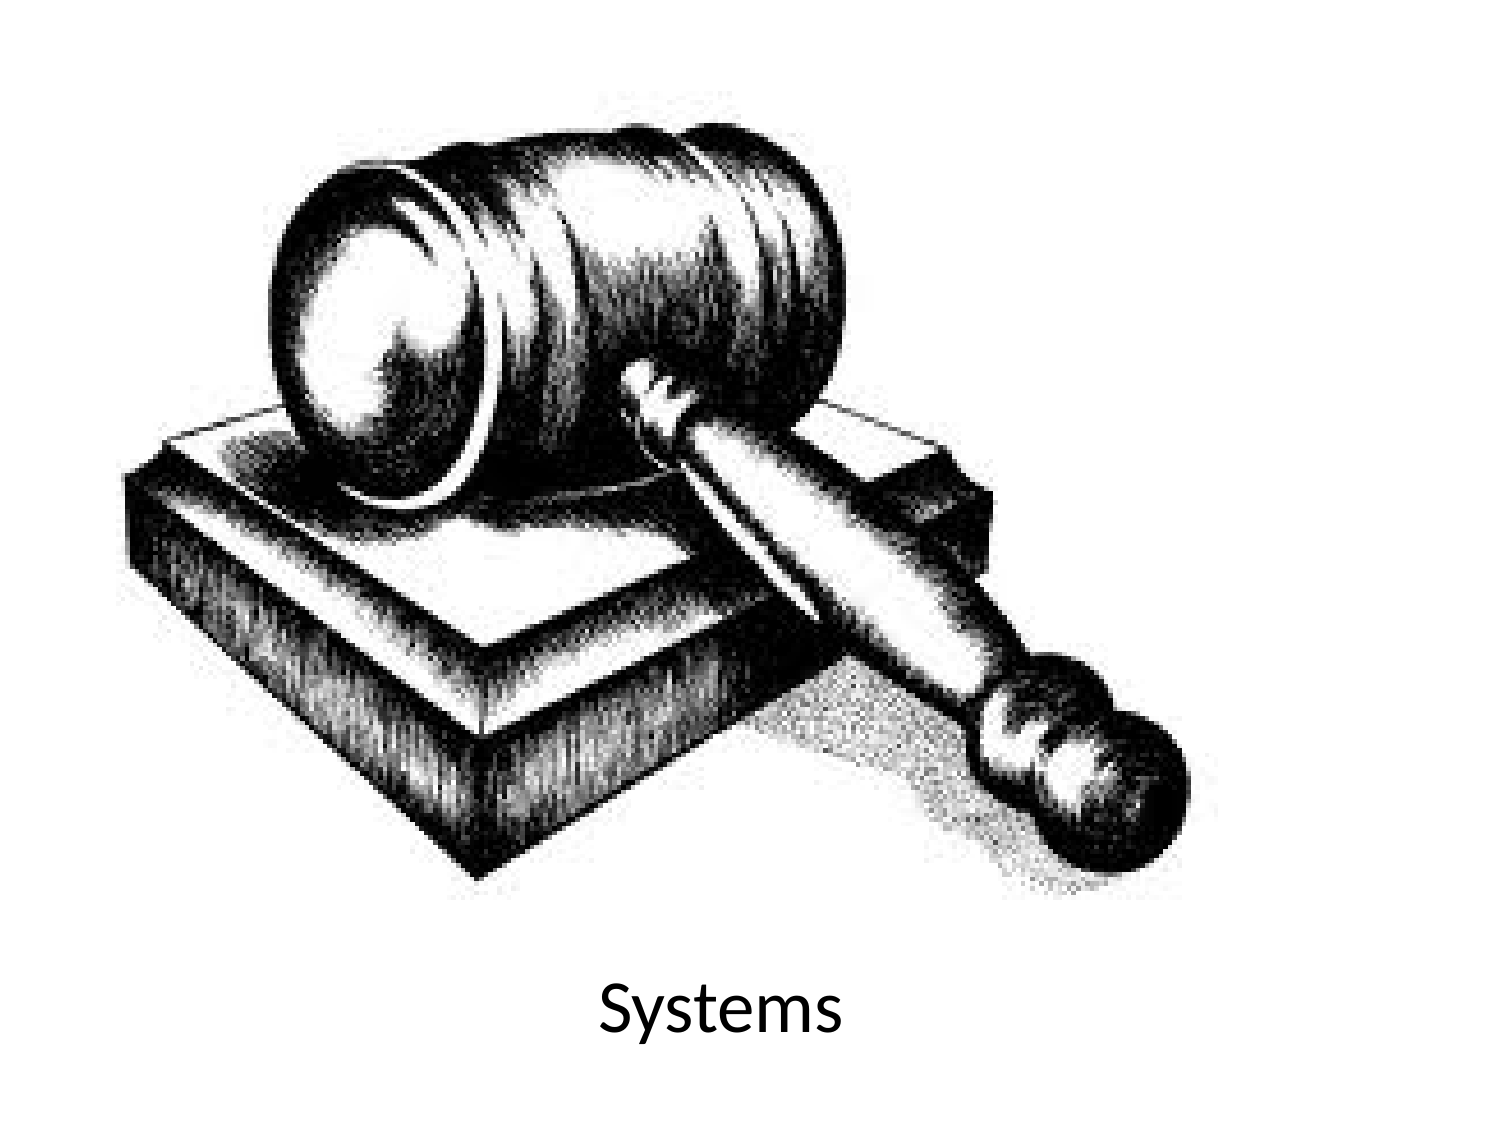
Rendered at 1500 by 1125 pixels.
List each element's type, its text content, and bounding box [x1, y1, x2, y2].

text_box Systems [583, 992, 860, 1056]
picture [79, 55, 1229, 984]
